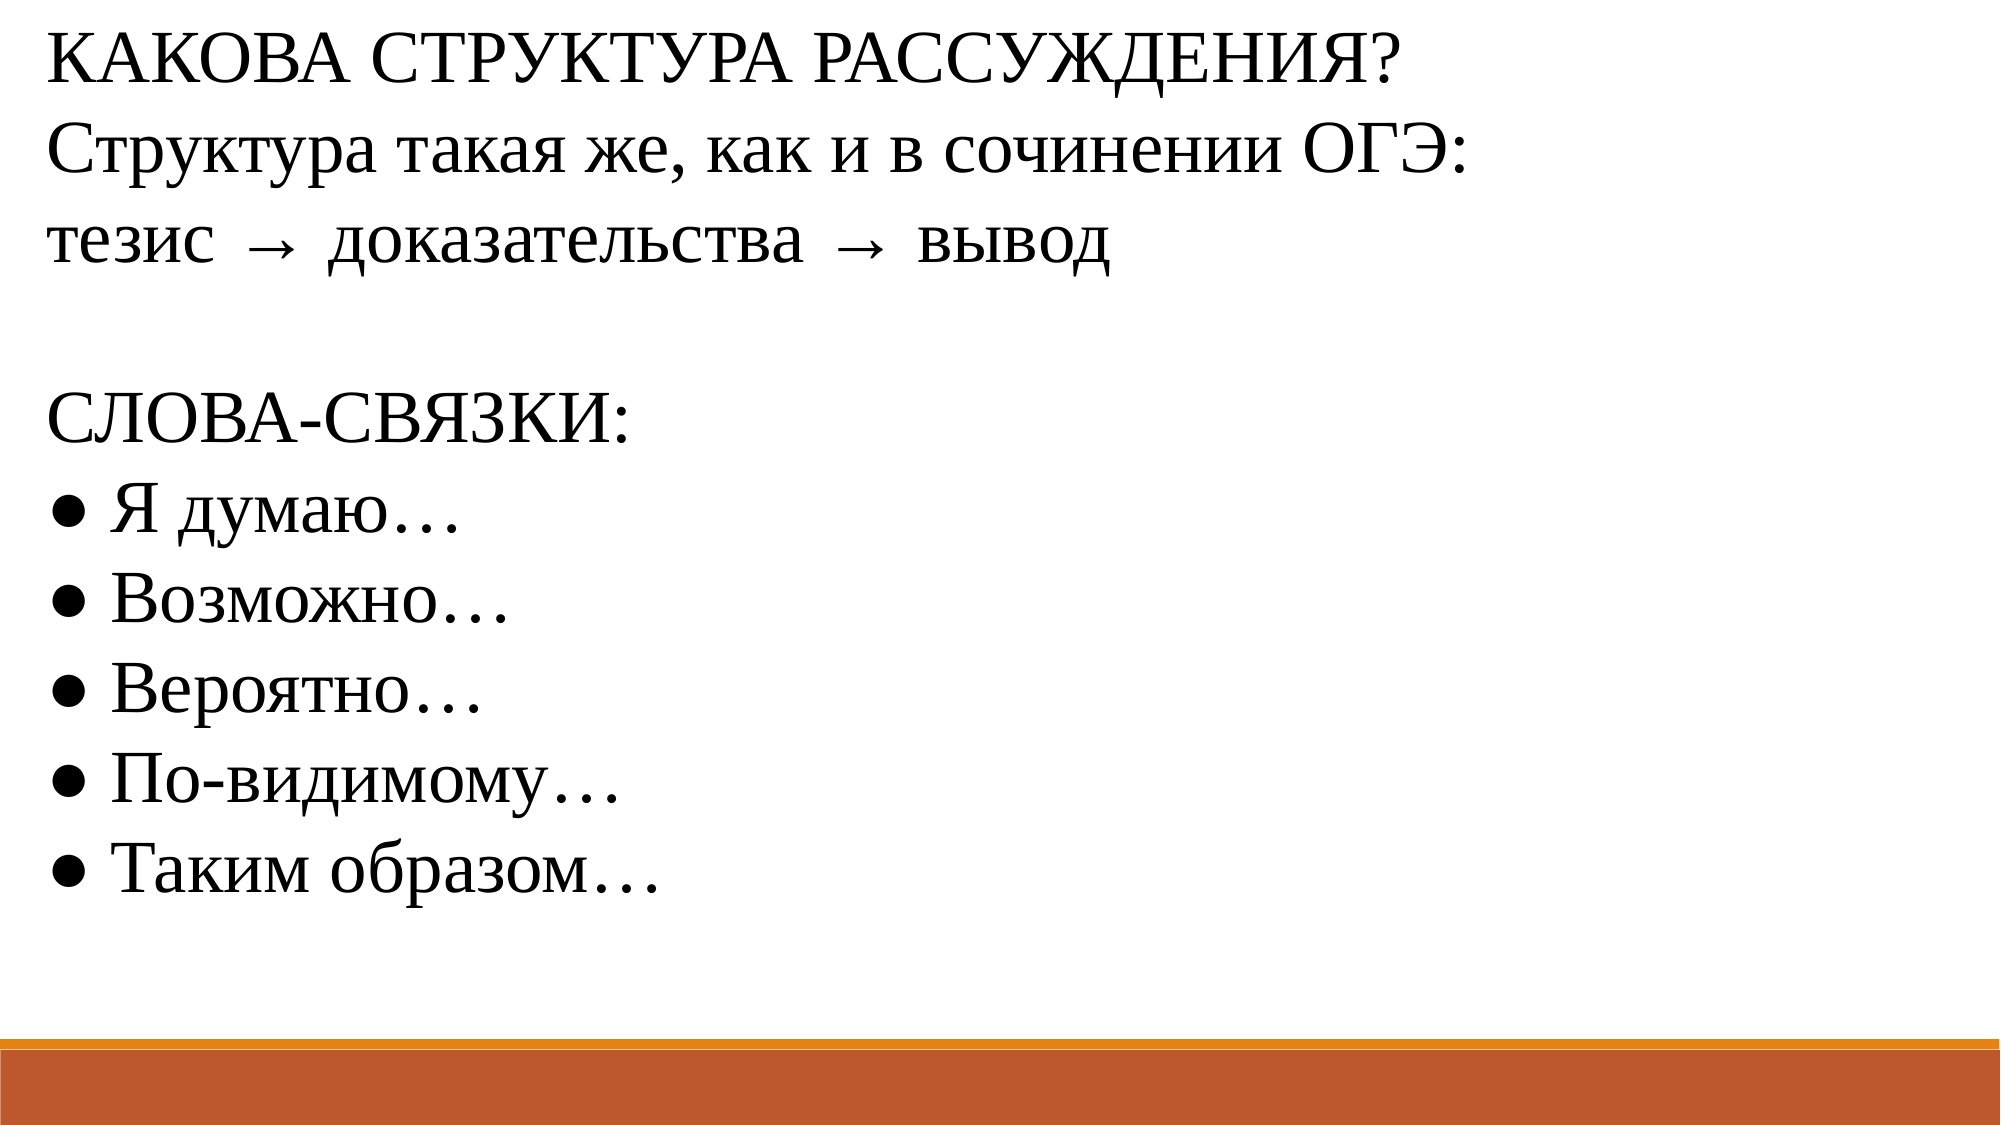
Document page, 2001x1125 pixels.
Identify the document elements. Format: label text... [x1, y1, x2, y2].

text_box КАКОВА СТРУКТУРА РАССУЖДЕНИЯ? Структура такая же, как и в сочинении ОГЭ: тезис → доказательства → вывод СЛОВА-СВЯЗКИ: ● Я думаю… ● Возможно… ● Вероятно… ● По-видимому… ● Таким образом… [31, 0, 2000, 1005]
